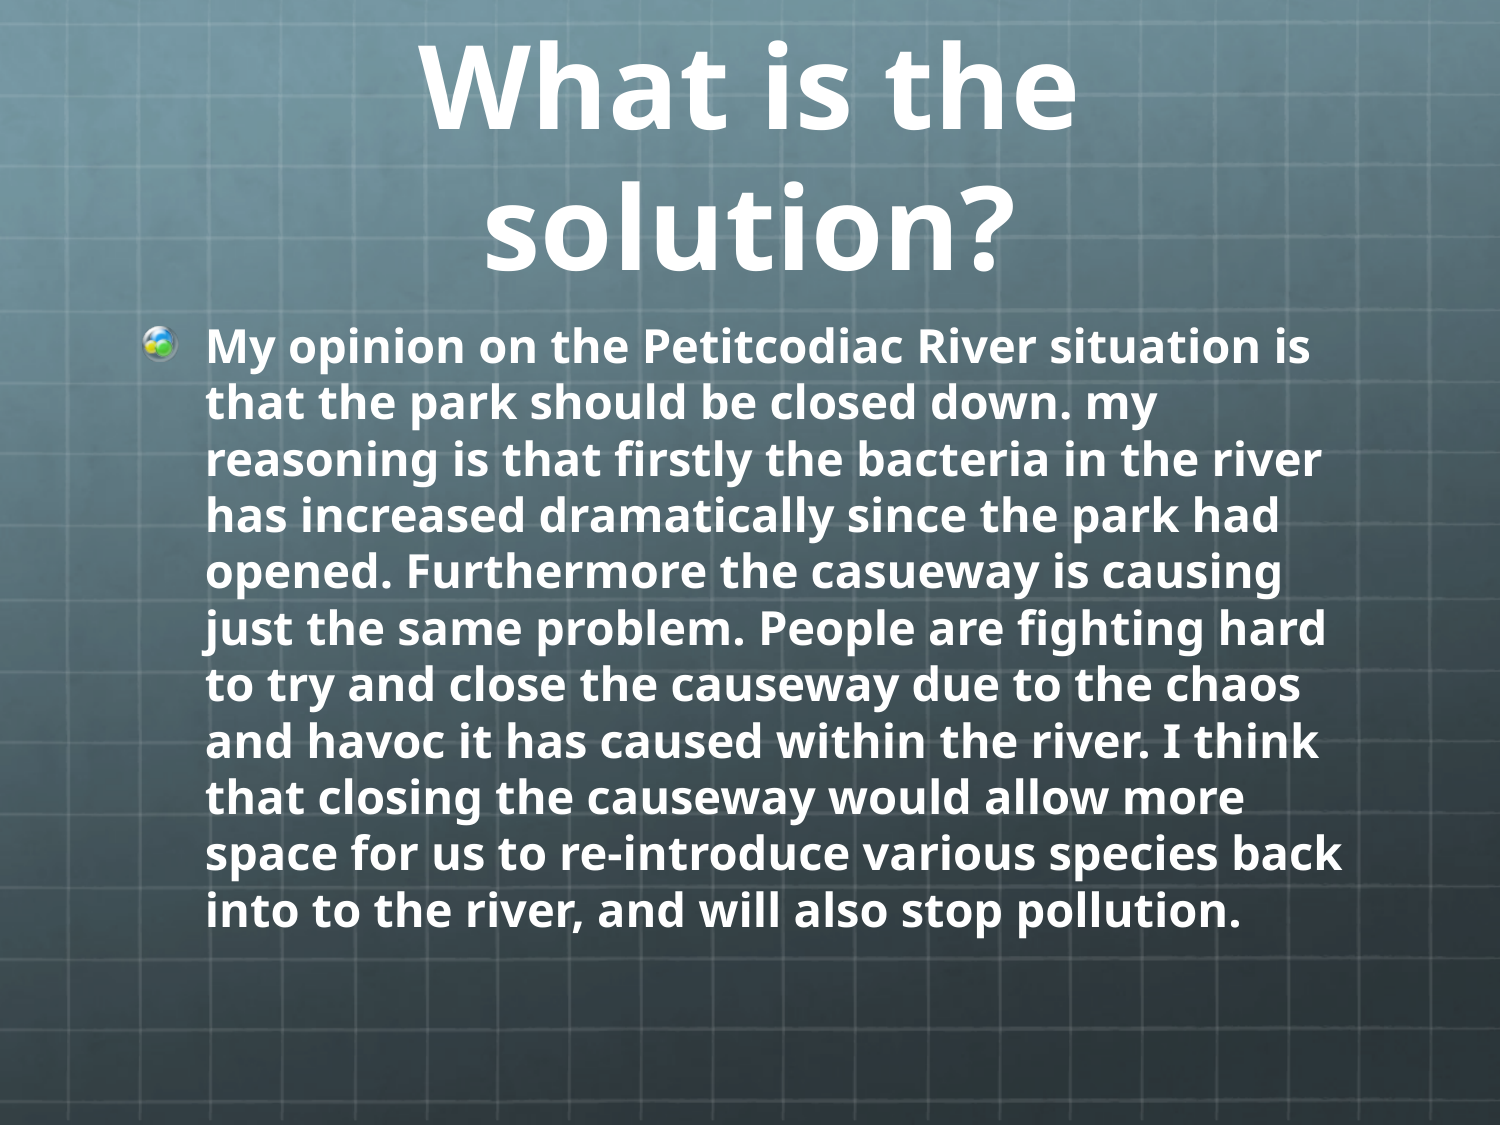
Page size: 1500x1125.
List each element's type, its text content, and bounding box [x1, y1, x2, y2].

title What is the solution? [127, 17, 1372, 289]
picture [0, 0, 1500, 1125]
list My opinion on the Petitcodiac River situation is that the park should be closed down. my reasoning is that firstly the bacteria in the river has increased dramatically since the park had opened. Furthermore the casueway is causing just the same problem. People are fighting hard to try and close the causeway due to the chaos and havoc it has caused within the river. I think that closing the causeway would allow more space for us to re-introduce various species back into to the river, and will also stop pollution. [127, 308, 1372, 958]
